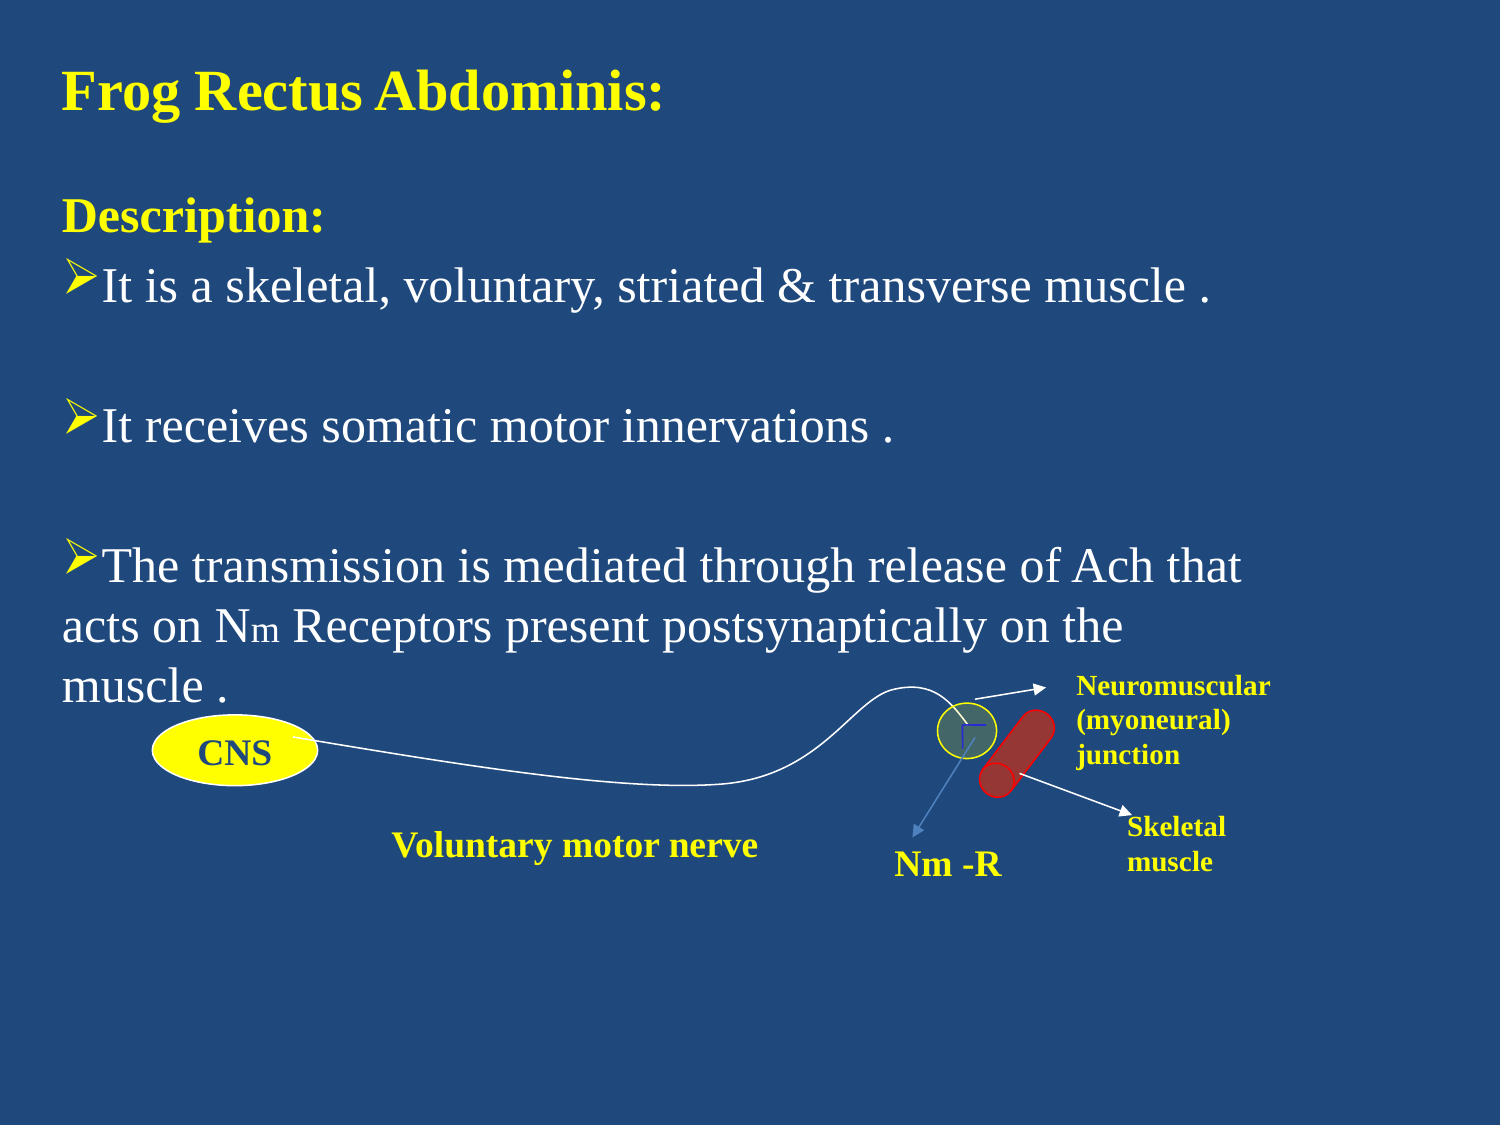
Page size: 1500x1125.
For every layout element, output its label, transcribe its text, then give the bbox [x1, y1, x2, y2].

text_box [974, 683, 1047, 700]
title Frog Rectus Abdominis: [46, 0, 1322, 175]
text_box [292, 687, 953, 786]
text_box Skeletal muscle [1112, 799, 1325, 885]
text_box Voluntary motor nerve [376, 812, 774, 873]
text_box CNS [152, 714, 318, 786]
text_box [937, 703, 997, 759]
text_box [912, 737, 976, 838]
subtitle Description: It is a skeletal, voluntary, striated & transverse muscle . It receives somatic motor innervations . The transmission is mediated through release of Ach that acts on Nm Receptors present postsynaptically on the muscle . [46, 174, 1275, 1063]
text_box Nm -R [879, 831, 1017, 892]
text_box [979, 710, 1055, 798]
text_box Neuromuscular (myoneural) junction [1061, 658, 1300, 778]
